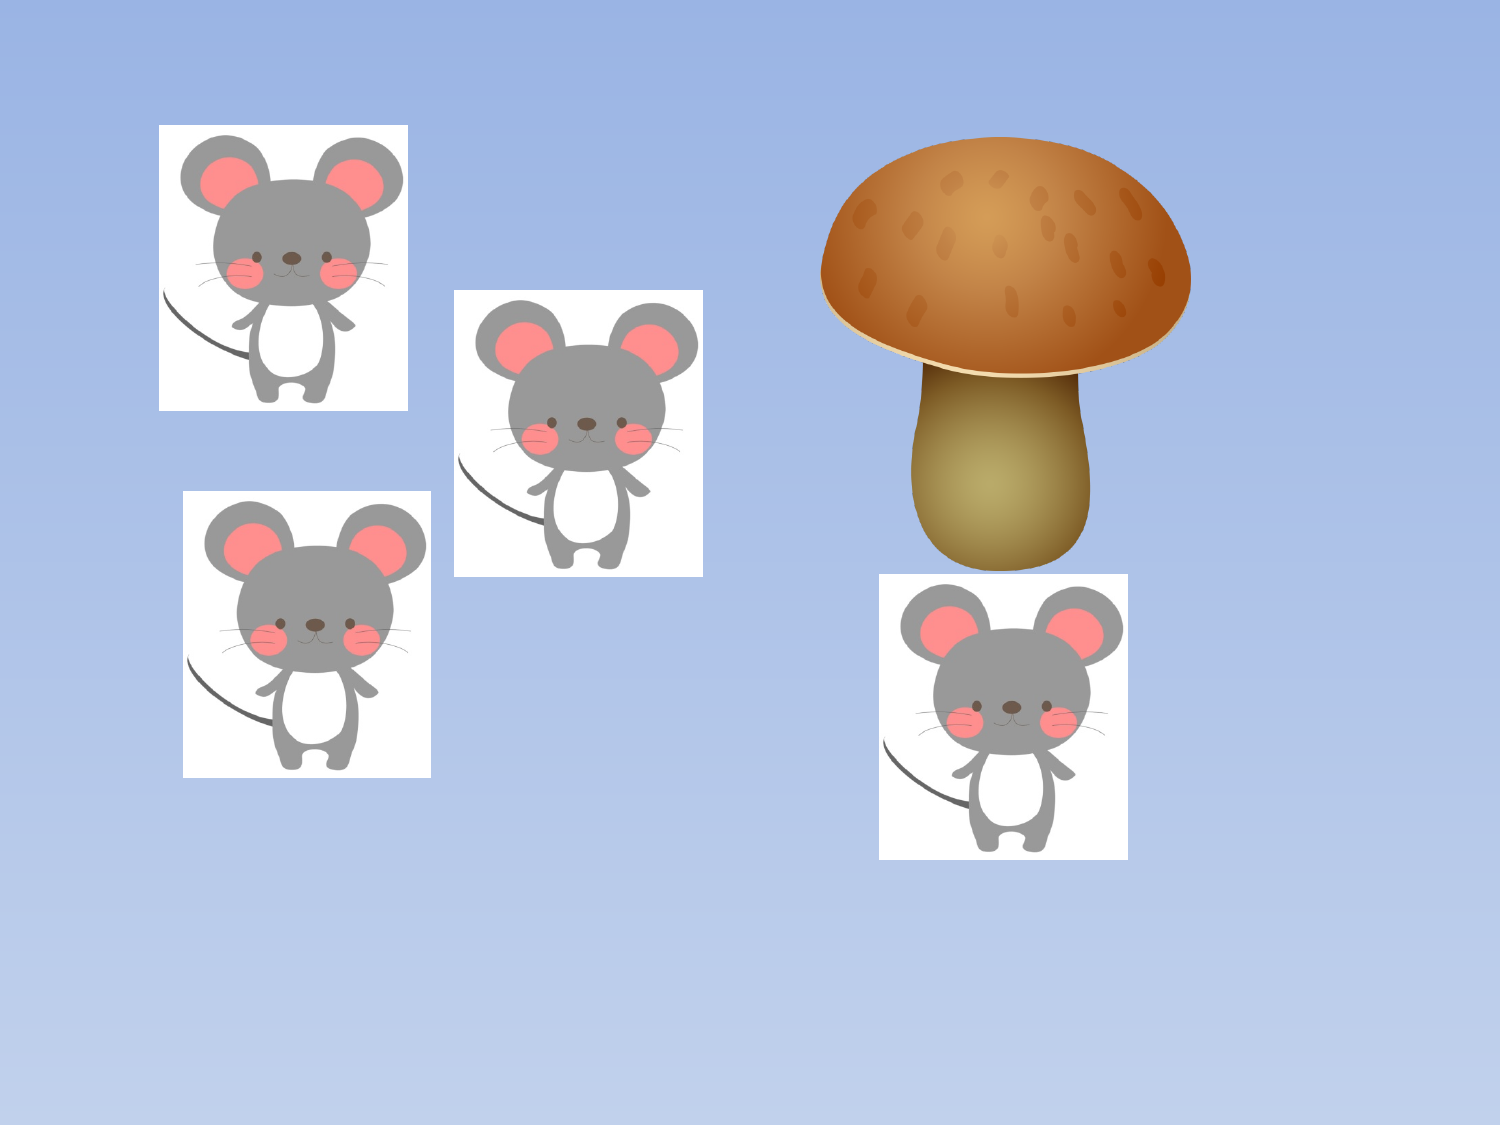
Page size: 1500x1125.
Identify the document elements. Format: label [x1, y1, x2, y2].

picture [454, 290, 703, 577]
picture [182, 491, 432, 778]
picture [820, 136, 1192, 571]
picture [879, 574, 1129, 861]
picture [159, 125, 408, 412]
